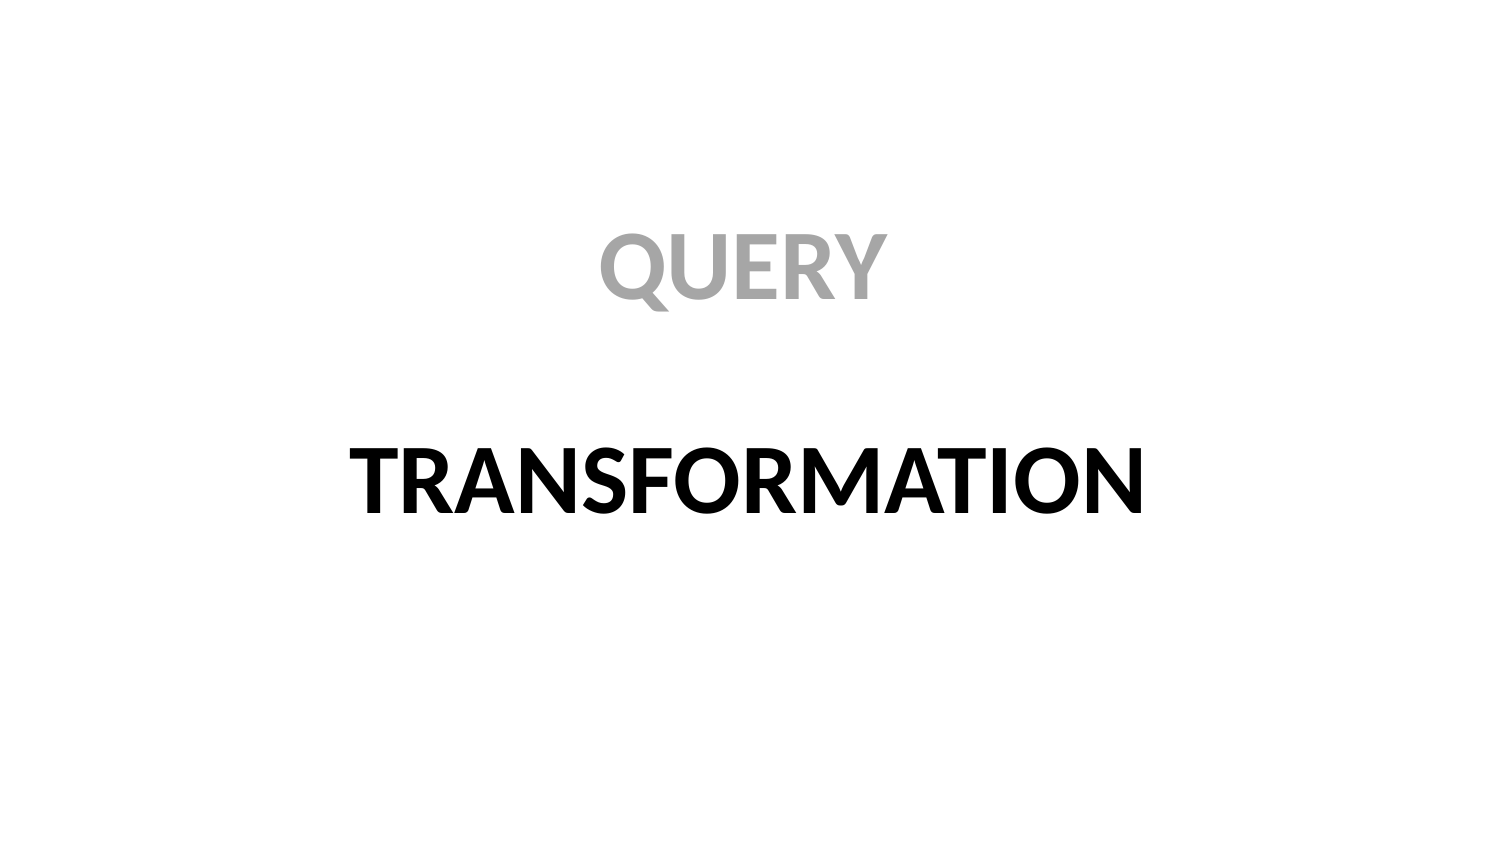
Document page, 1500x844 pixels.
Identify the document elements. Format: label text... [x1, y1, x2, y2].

text_box QUERY [583, 191, 903, 327]
text_box TRANSFORMATION [334, 406, 1163, 541]
